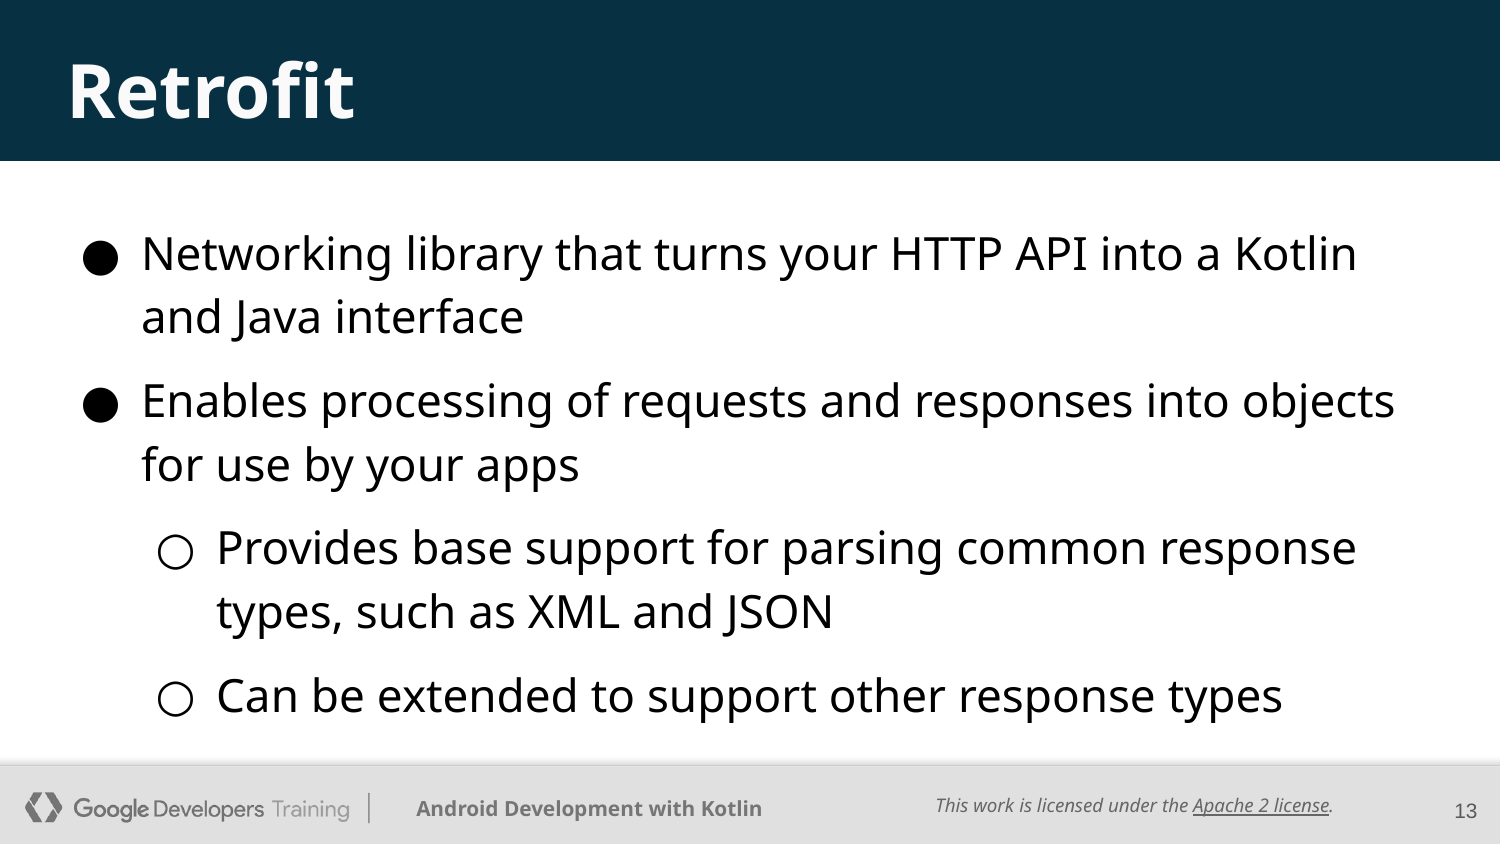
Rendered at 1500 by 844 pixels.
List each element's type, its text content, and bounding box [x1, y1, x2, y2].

picture [0, 161, 1500, 844]
slide_number ‹#› [1402, 777, 1493, 842]
title Retrofit [51, 28, 1449, 122]
list Networking library that turns your HTTP API into a Kotlin and Java interface Enables processing of requests and responses into objects for use by your apps Provides base support for parsing common response types, such as XML and JSON Can be extended to support other response types [51, 201, 1449, 726]
